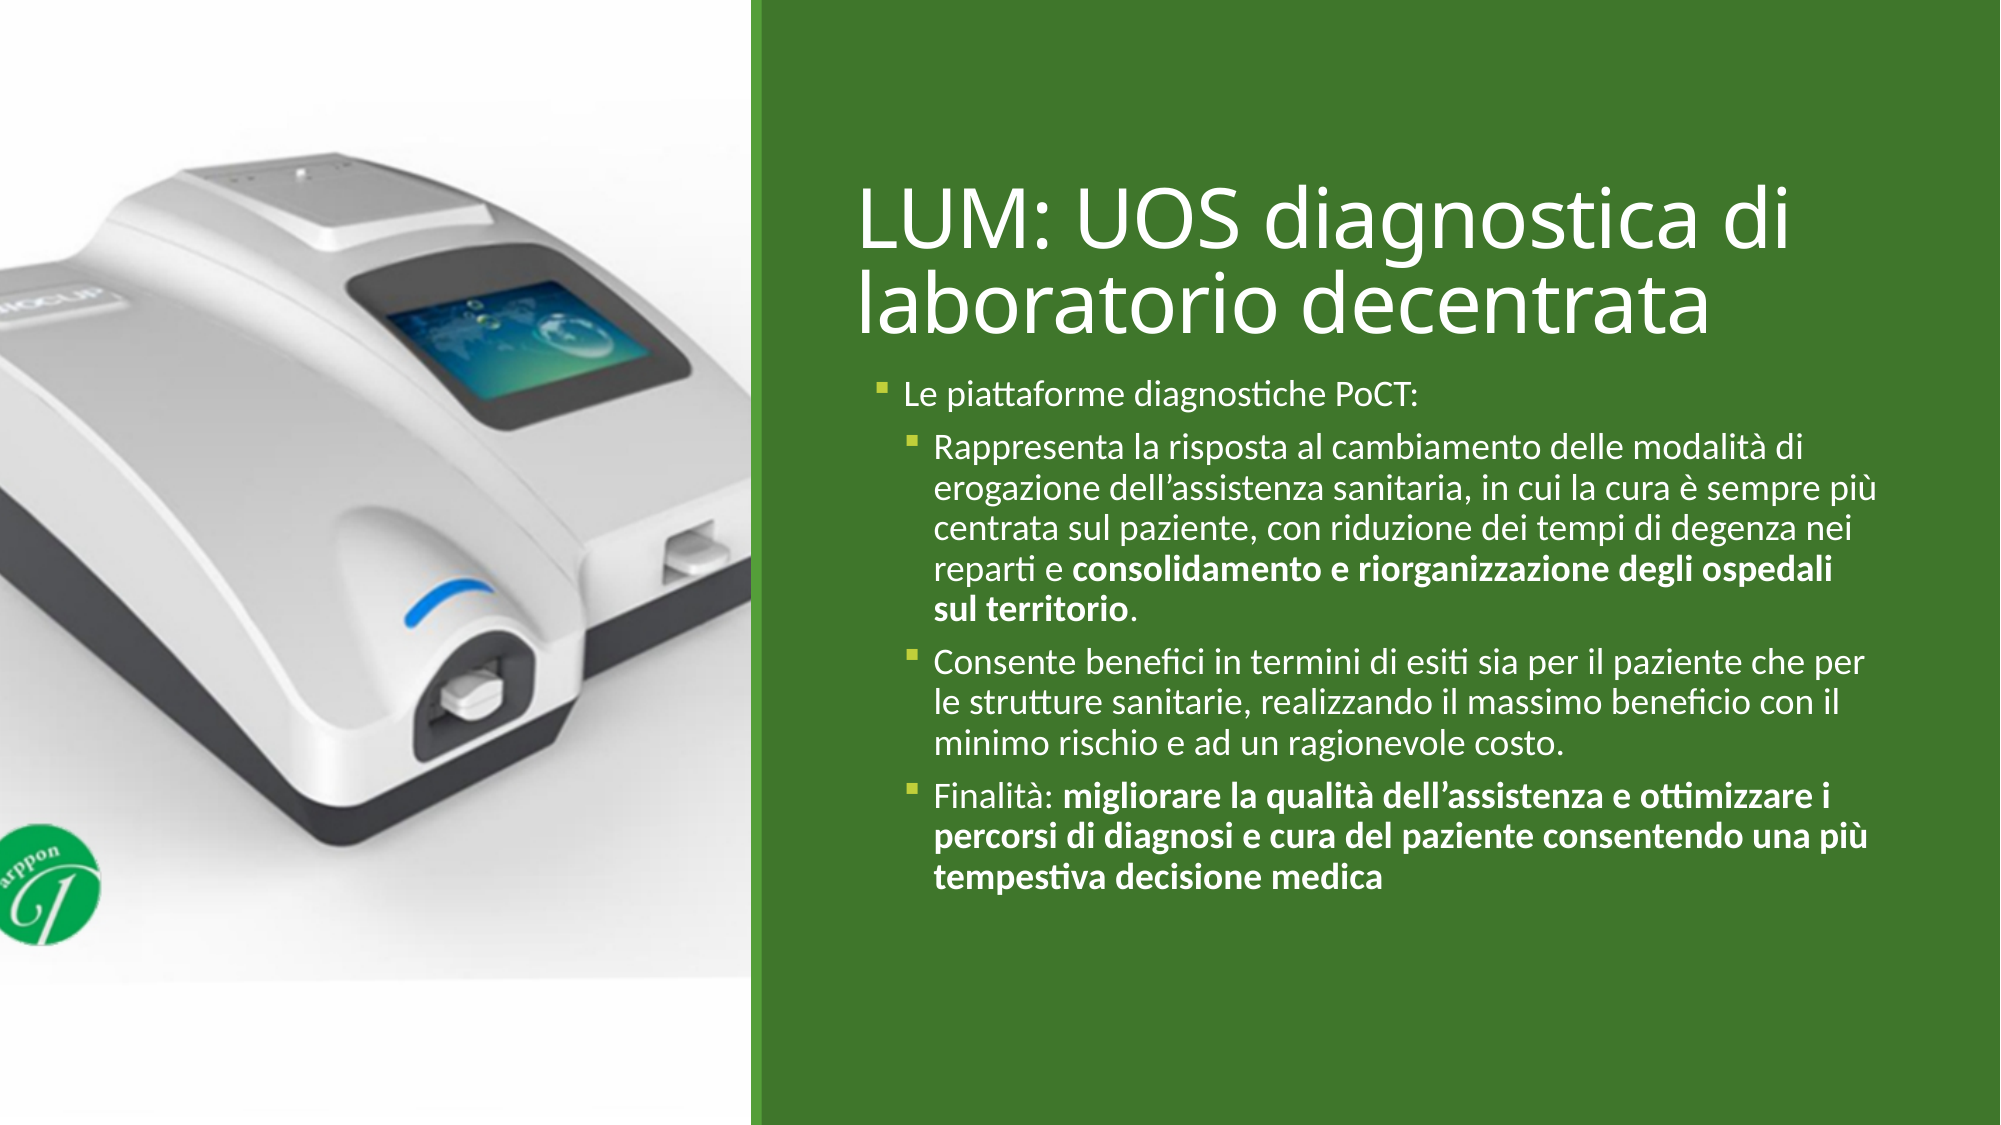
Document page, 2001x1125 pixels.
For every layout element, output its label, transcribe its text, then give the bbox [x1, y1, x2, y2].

text_box [759, 0, 763, 1125]
text_box [763, 0, 2000, 1125]
list Le piattaforme diagnostiche PoCT: Rappresenta la risposta al cambiamento delle modalità di erogazione dell’assistenza sanitaria, in cui la cura è sempre più centrata sul paziente, con riduzione dei tempi di degenza nei reparti e consolidamento e riorganizzazione degli ospedali sul territorio. Consente benefici in termini di esiti sia per il paziente che per le strutture sanitarie, realizzando il massimo beneficio con il minimo rischio e ad un ragionevole costo. Finalità: migliorare la qualità dell’assistenza e ottimizzare i percorsi di diagnosi e cura del paziente consentendo una più tempestiva decisione medica [840, 366, 1881, 966]
title LUM: UOS diagnostica di laboratorio decentrata [840, 84, 1963, 359]
picture [0, 0, 752, 1125]
